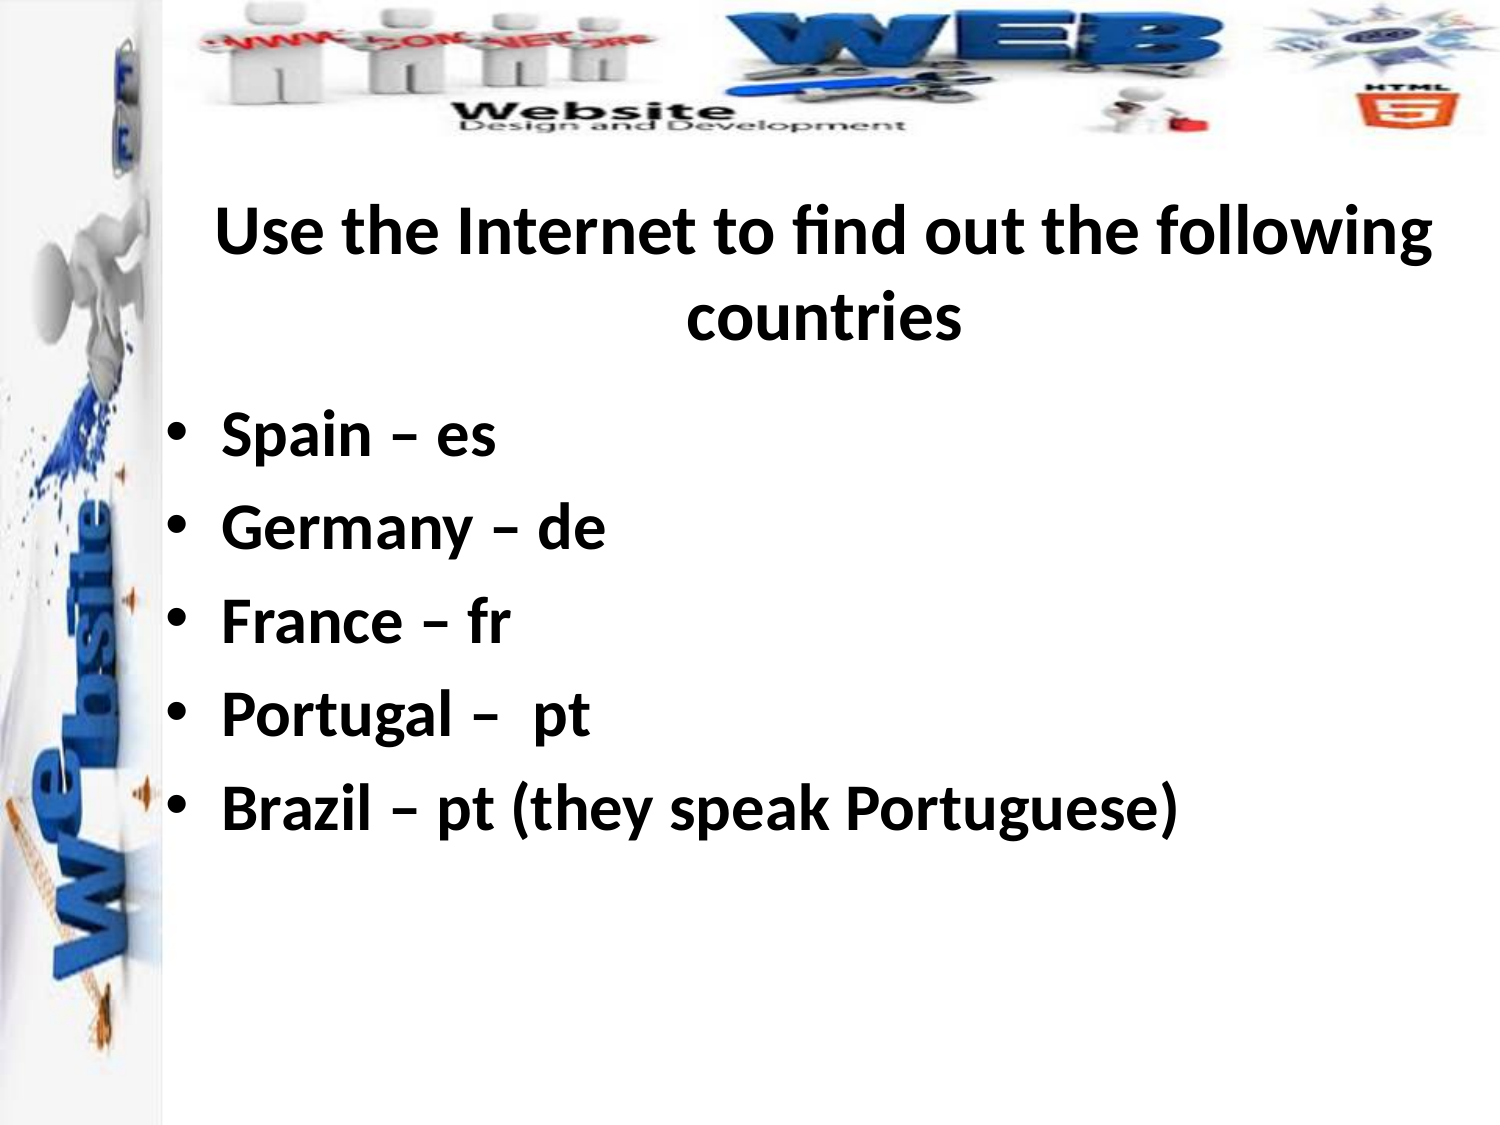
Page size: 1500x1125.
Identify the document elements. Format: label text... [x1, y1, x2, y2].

list Spain – es Germany – de France – fr Portugal – pt Brazil – pt (they speak Portuguese) [150, 382, 1500, 1125]
title Use the Internet to find out the following countries [150, 174, 1500, 363]
picture [0, 0, 1500, 1125]
